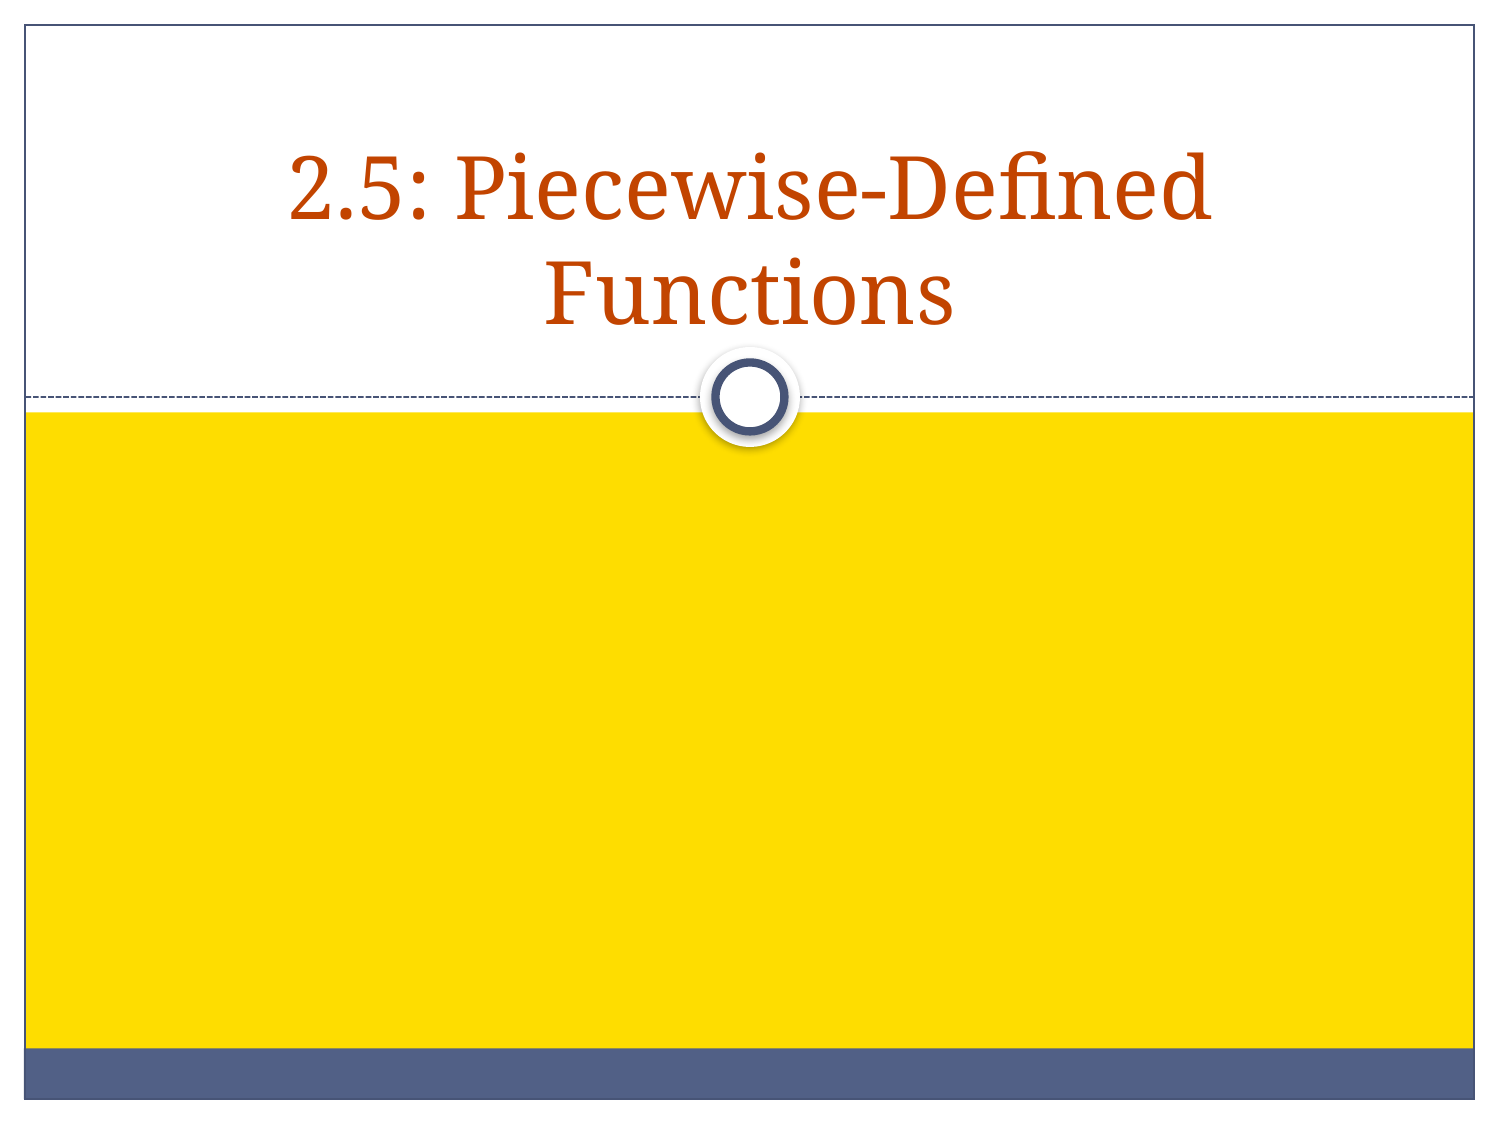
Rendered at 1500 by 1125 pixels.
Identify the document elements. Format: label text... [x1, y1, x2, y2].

title 2.5: Piecewise-Defined Functions [112, 62, 1388, 350]
